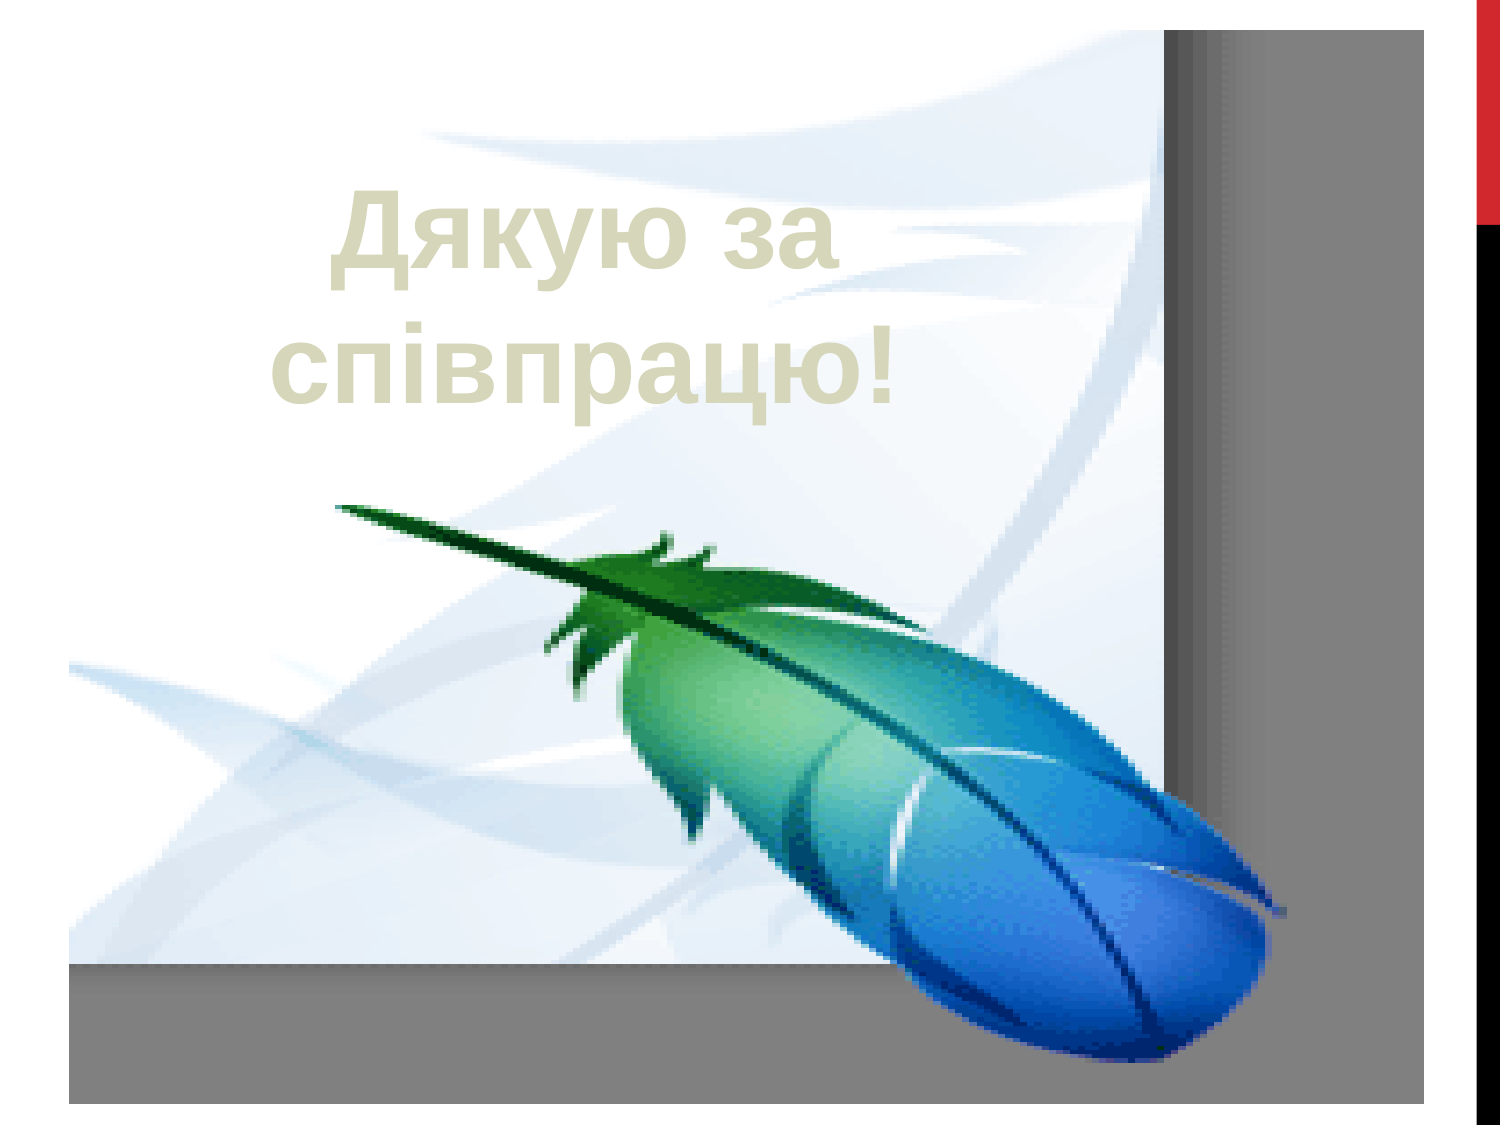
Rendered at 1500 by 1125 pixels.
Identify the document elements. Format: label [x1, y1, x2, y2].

picture [68, 30, 1424, 1105]
